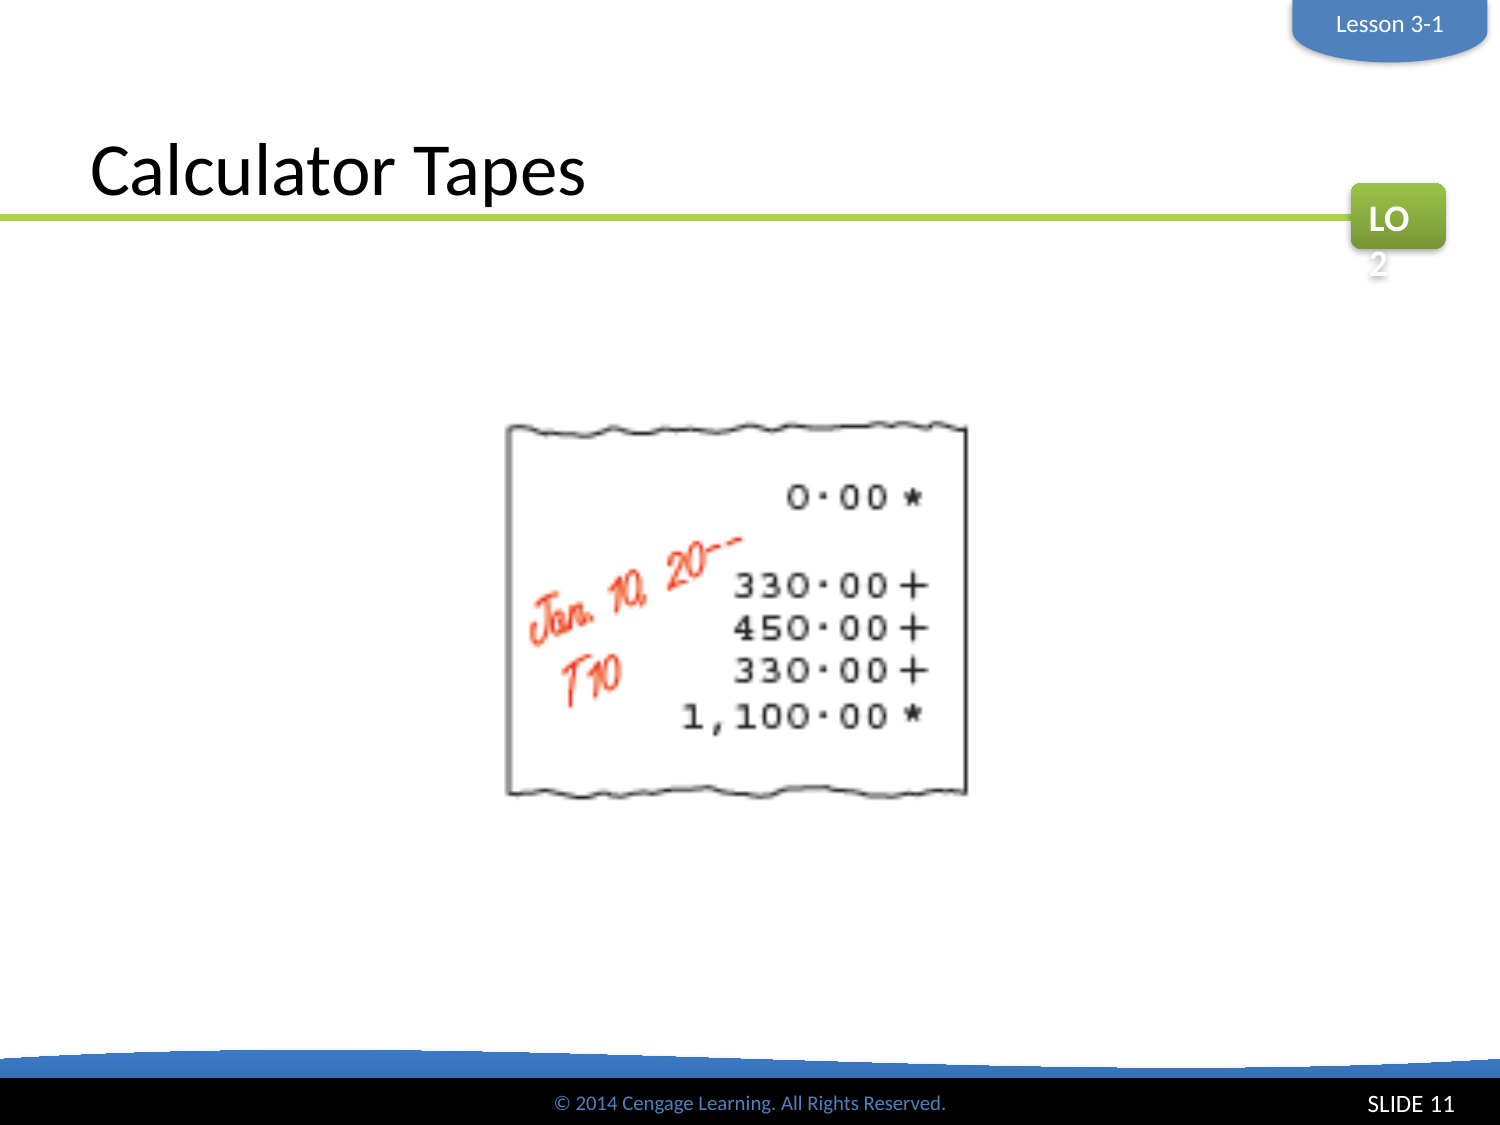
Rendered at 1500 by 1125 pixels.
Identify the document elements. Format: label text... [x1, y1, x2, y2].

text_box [1292, 0, 1488, 63]
picture [449, 387, 1051, 851]
text_box LO2 [1350, 183, 1446, 250]
slide_number SLIDE 11 [1170, 1080, 1470, 1125]
title Calculator Tapes [75, 29, 1350, 218]
